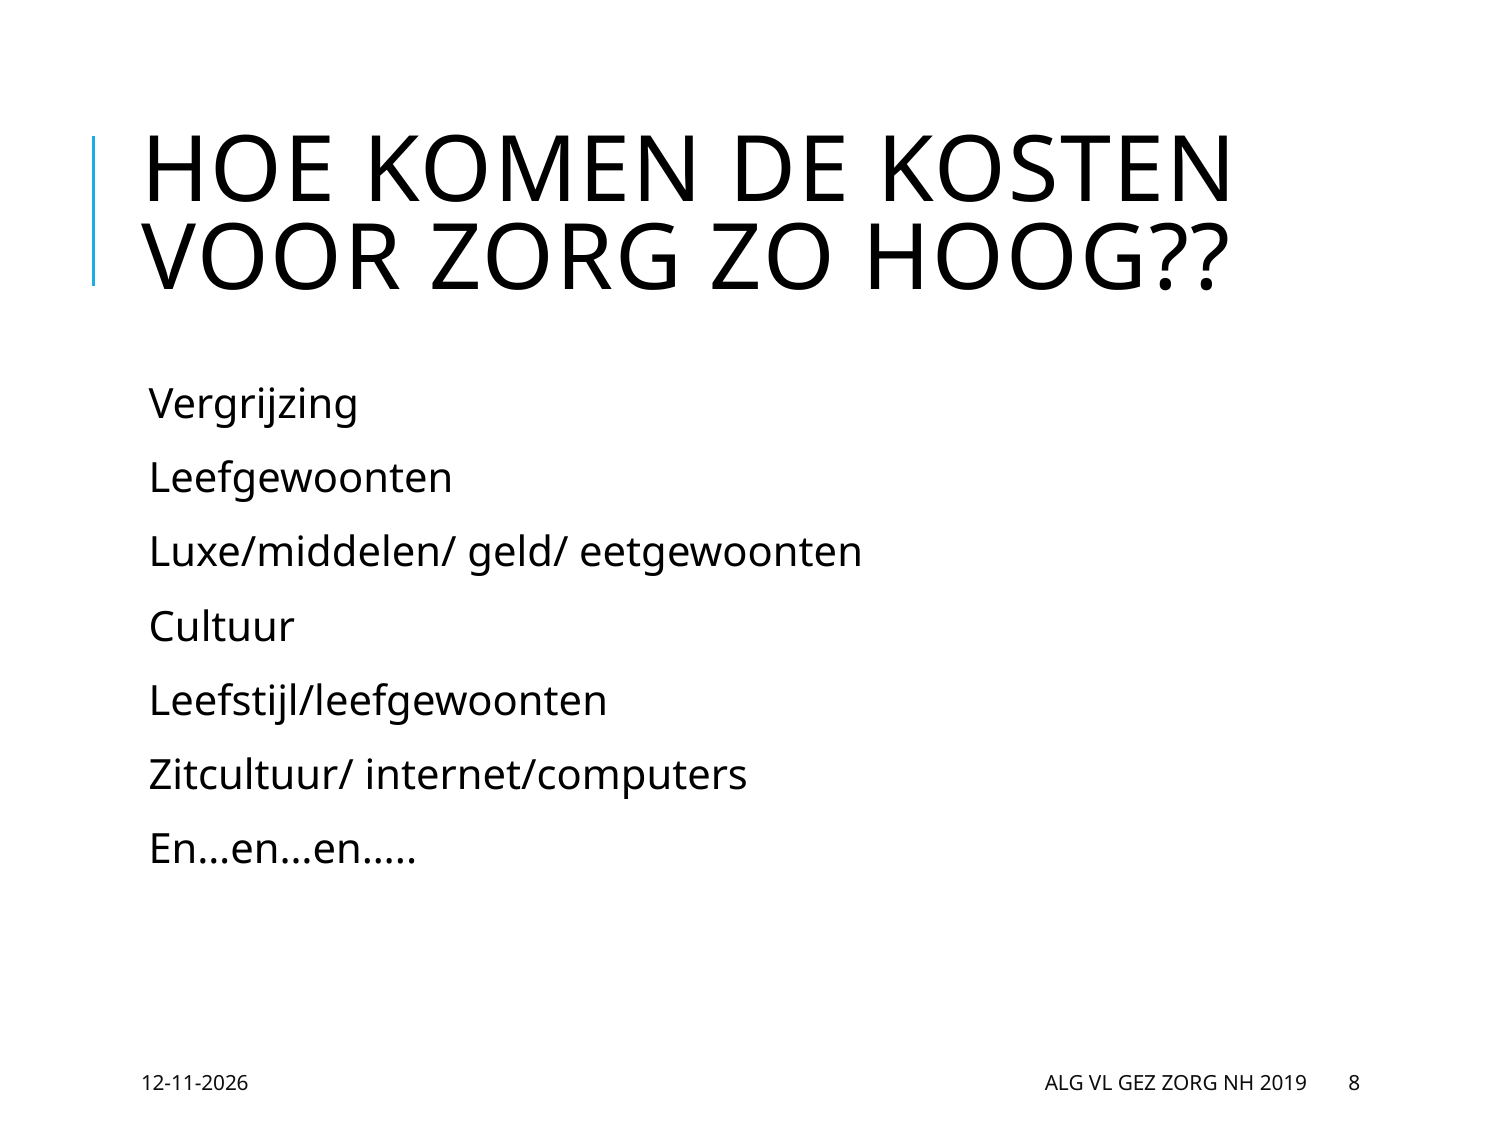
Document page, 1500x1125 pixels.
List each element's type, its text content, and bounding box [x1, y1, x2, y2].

slide_number 8 [1333, 1061, 1454, 1107]
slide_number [126, 1061, 392, 1107]
list Vergrijzing Leefgewoonten Luxe/middelen/ geld/ eetgewoonten Cultuur Leefstijl/leefgewoonten Zitcultuur/ internet/computers En…en…en….. [126, 375, 1322, 1035]
title Hoe komen de kosten voor zorg zo hoog?? [126, 96, 1322, 342]
footer Alg VL gez zorg NH 2019 [595, 1061, 1322, 1107]
